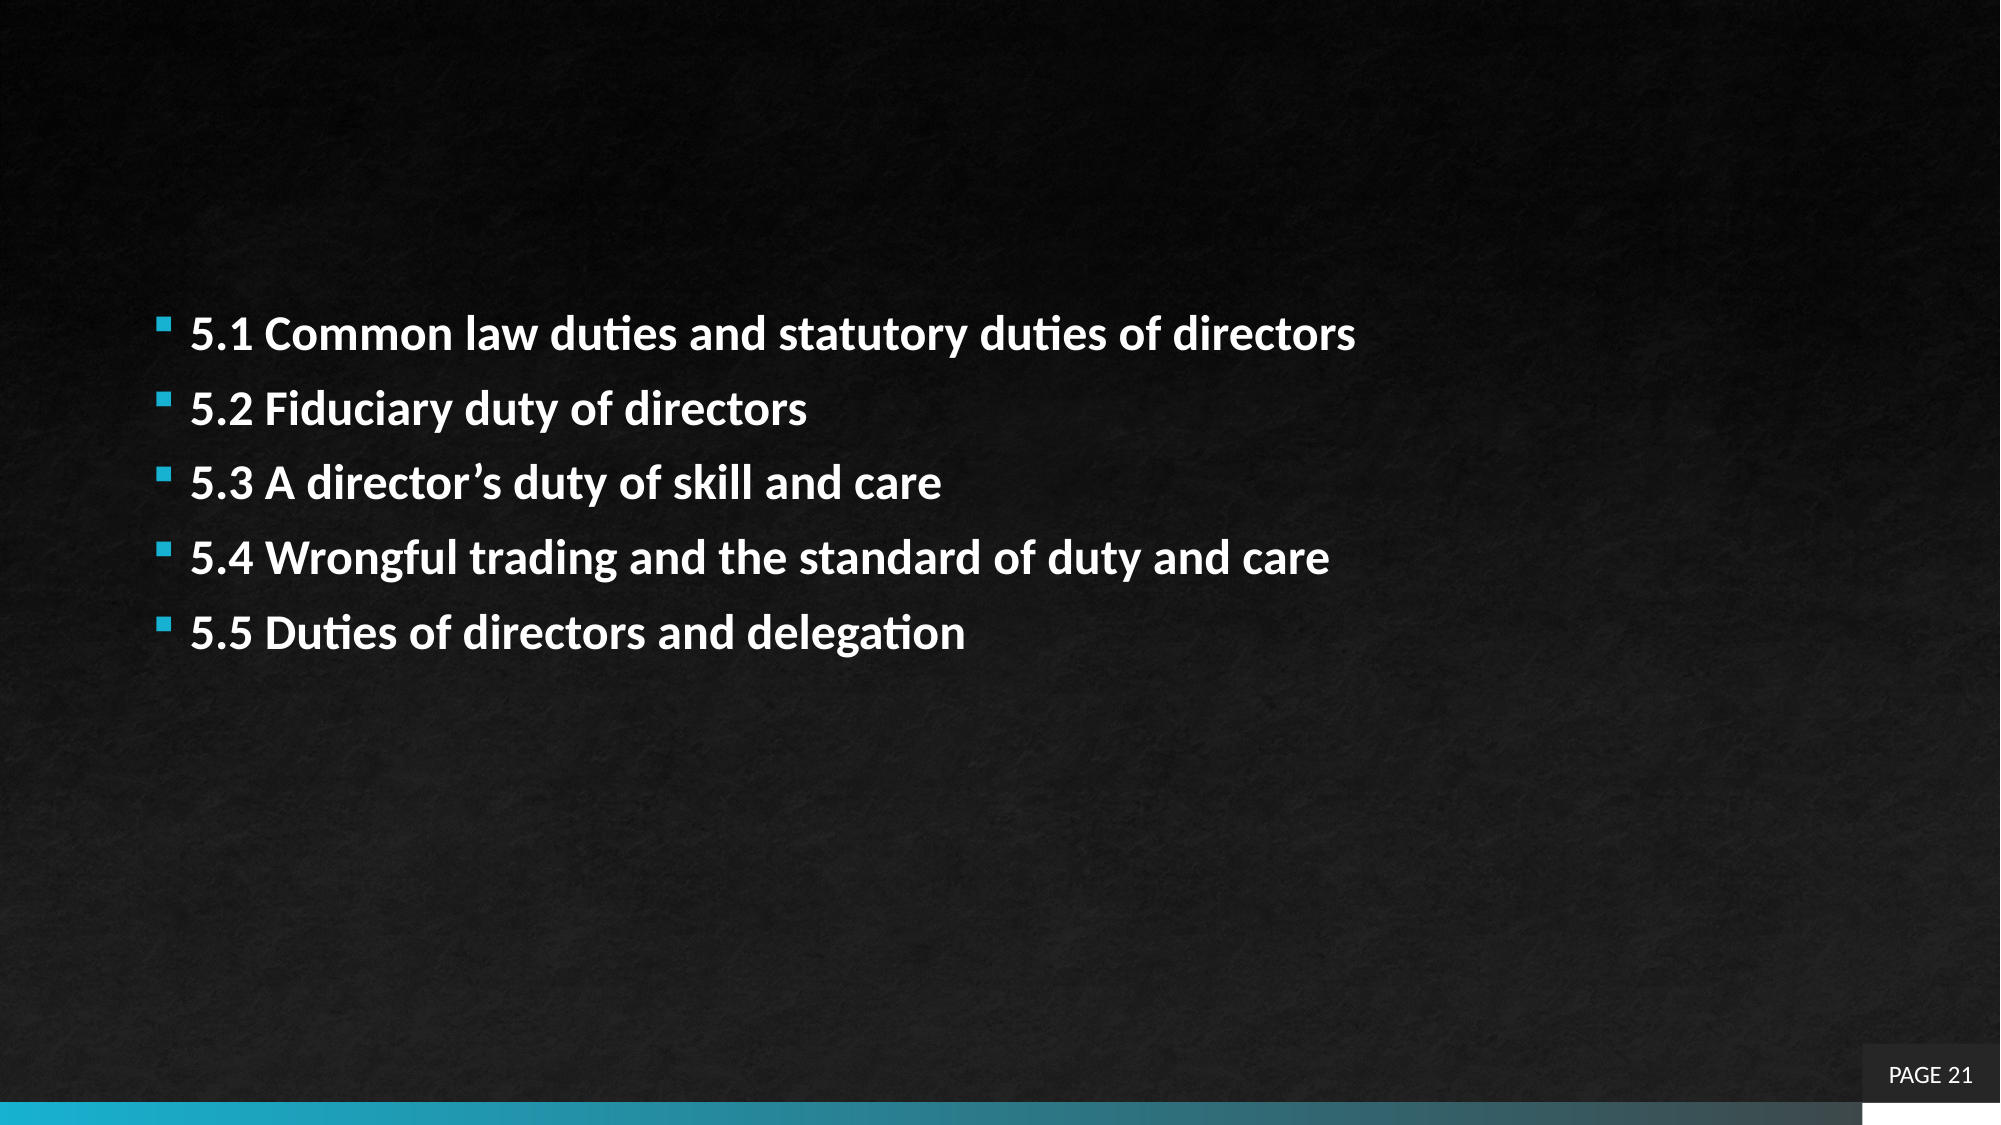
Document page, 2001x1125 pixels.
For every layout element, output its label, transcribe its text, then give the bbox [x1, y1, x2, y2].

list 5.1 Common law duties and statutory duties of directors 5.2 Fiduciary duty of directors 5.3 A director’s duty of skill and care 5.4 Wrongful trading and the standard of duty and care 5.5 Duties of directors and delegation [137, 299, 1863, 1014]
picture [0, 0, 2000, 1103]
slide_number PAGE 21 [1862, 1043, 2000, 1103]
